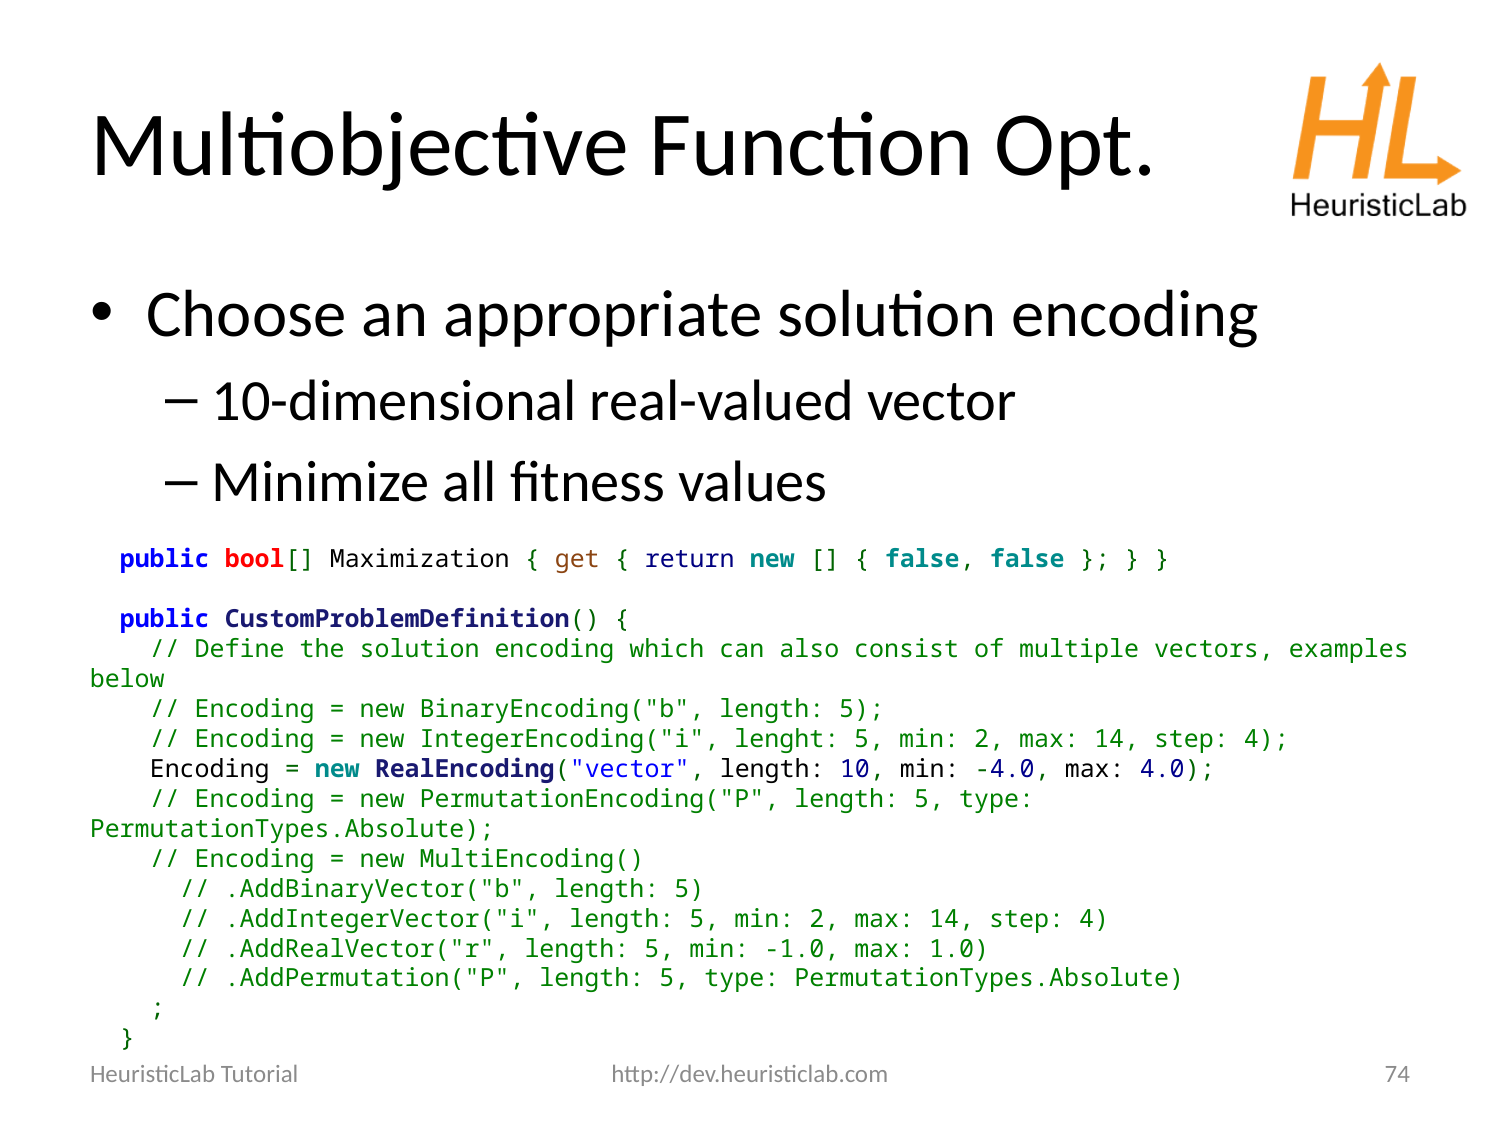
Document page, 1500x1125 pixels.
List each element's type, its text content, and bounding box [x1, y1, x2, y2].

title Multiobjective Function Opt. [75, 45, 1282, 233]
slide_number 74 [1074, 1060, 1425, 1103]
slide_number HeuristicLab Tutorial [75, 1060, 425, 1103]
footer http://dev.heuristiclab.com [512, 1060, 988, 1103]
picture [1281, 27, 1474, 244]
list Choose an appropriate solution encoding 10-dimensional real-valued vector Minimize all fitness values [75, 262, 1425, 535]
text_box public bool[] Maximization { get { return new [] { false, false }; } } public CustomProblemDefinition() { // Define the solution encoding which can also consist of multiple vectors, examples below // Encoding = new BinaryEncoding("b", length: 5); // Encoding = new IntegerEncoding("i", lenght: 5, min: 2, max: 14, step: 4); Encoding = new RealEncoding("vector", length: 10, min: -4.0, max: 4.0); // Encoding = new PermutationEncoding("P", length: 5, type: PermutationTypes.Absolute); // Encoding = new MultiEncoding() // .AddBinaryVector("b", length: 5) // .AddIntegerVector("i", length: 5, min: 2, max: 14, step: 4) // .AddRealVector("r", length: 5, min: -1.0, max: 1.0) // .AddPermutation("P", length: 5, type: PermutationTypes.Absolute) ; } [74, 535, 1425, 1060]
